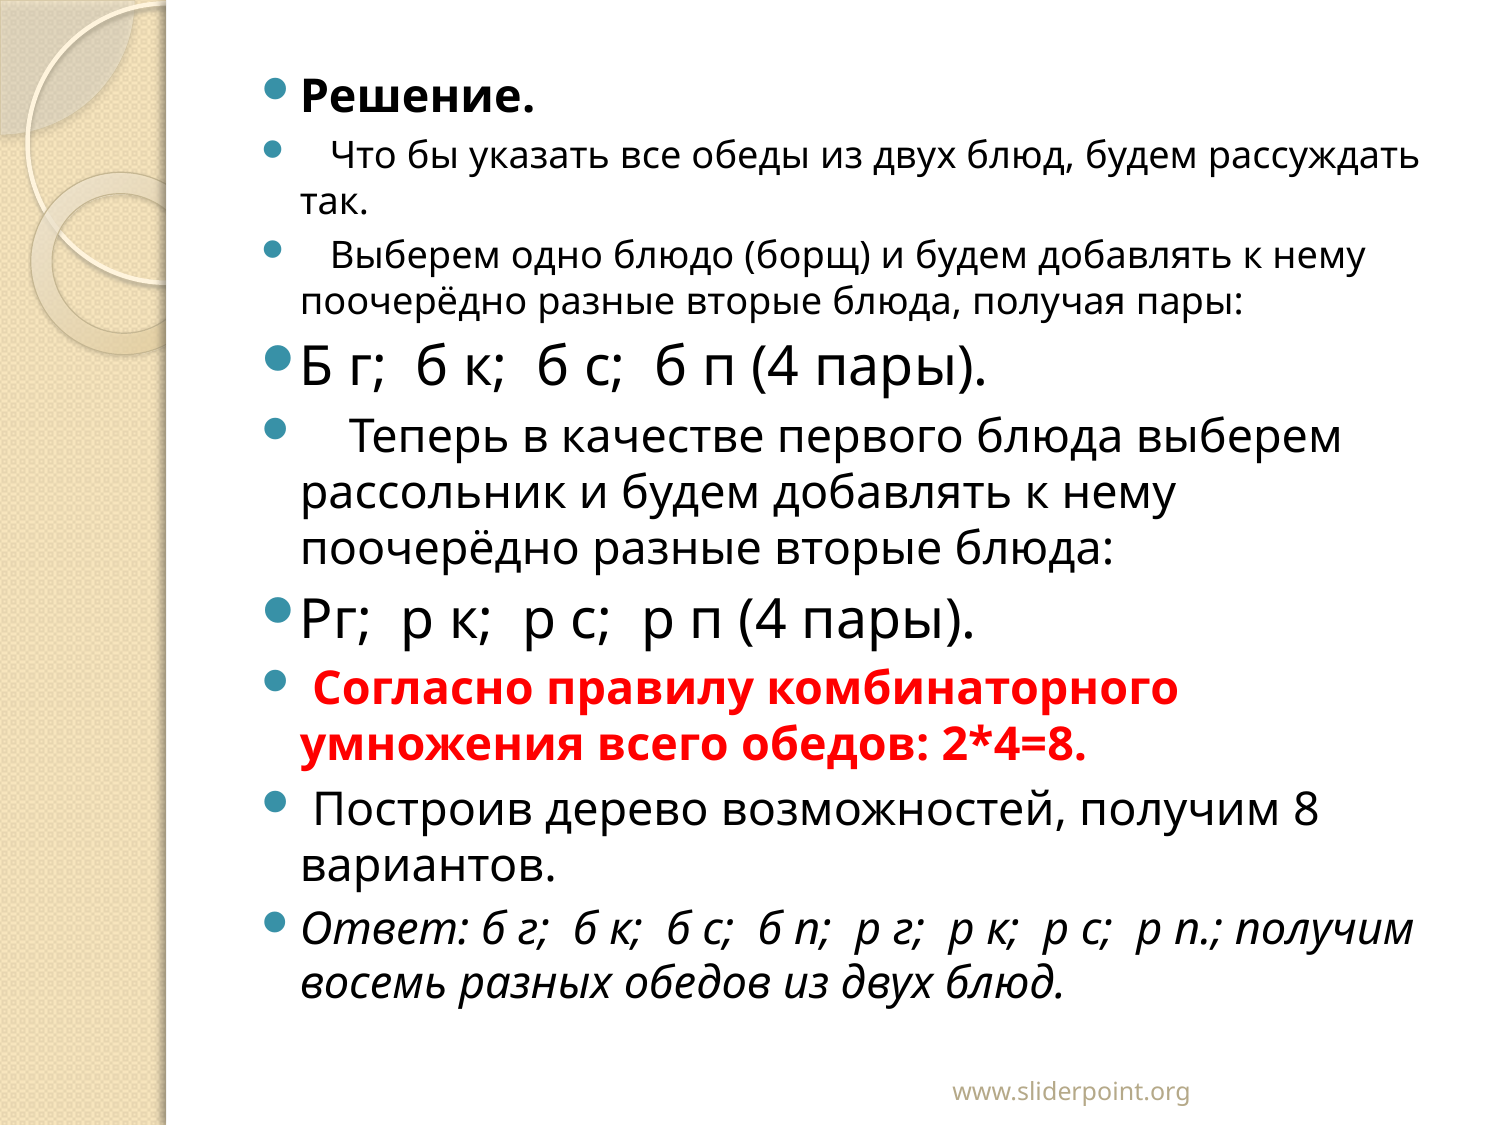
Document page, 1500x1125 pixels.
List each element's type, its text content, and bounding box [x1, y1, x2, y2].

footer www.sliderpoint.org [937, 1034, 1413, 1113]
list Решение. Что бы указать все обеды из двух блюд, будем рассуждать так. Выберем одно блюдо (борщ) и будем добавлять к нему поочерёдно разные вторые блюда, получая пары: Б г; б к; б с; б п (4 пары). Теперь в качестве первого блюда выберем рассольник и будем добавлять к нему поочерёдно разные вторые блюда: Рг; р к; р с; р п (4 пары). Согласно правилу комбинаторного умножения всего обедов: 2*4=8. Построив дерево возможностей, получим 8 вариантов. Ответ: б г; б к; б с; б п; р г; р к; р с; р п.; получим восемь разных обедов из двух блюд. [235, 58, 1466, 1026]
